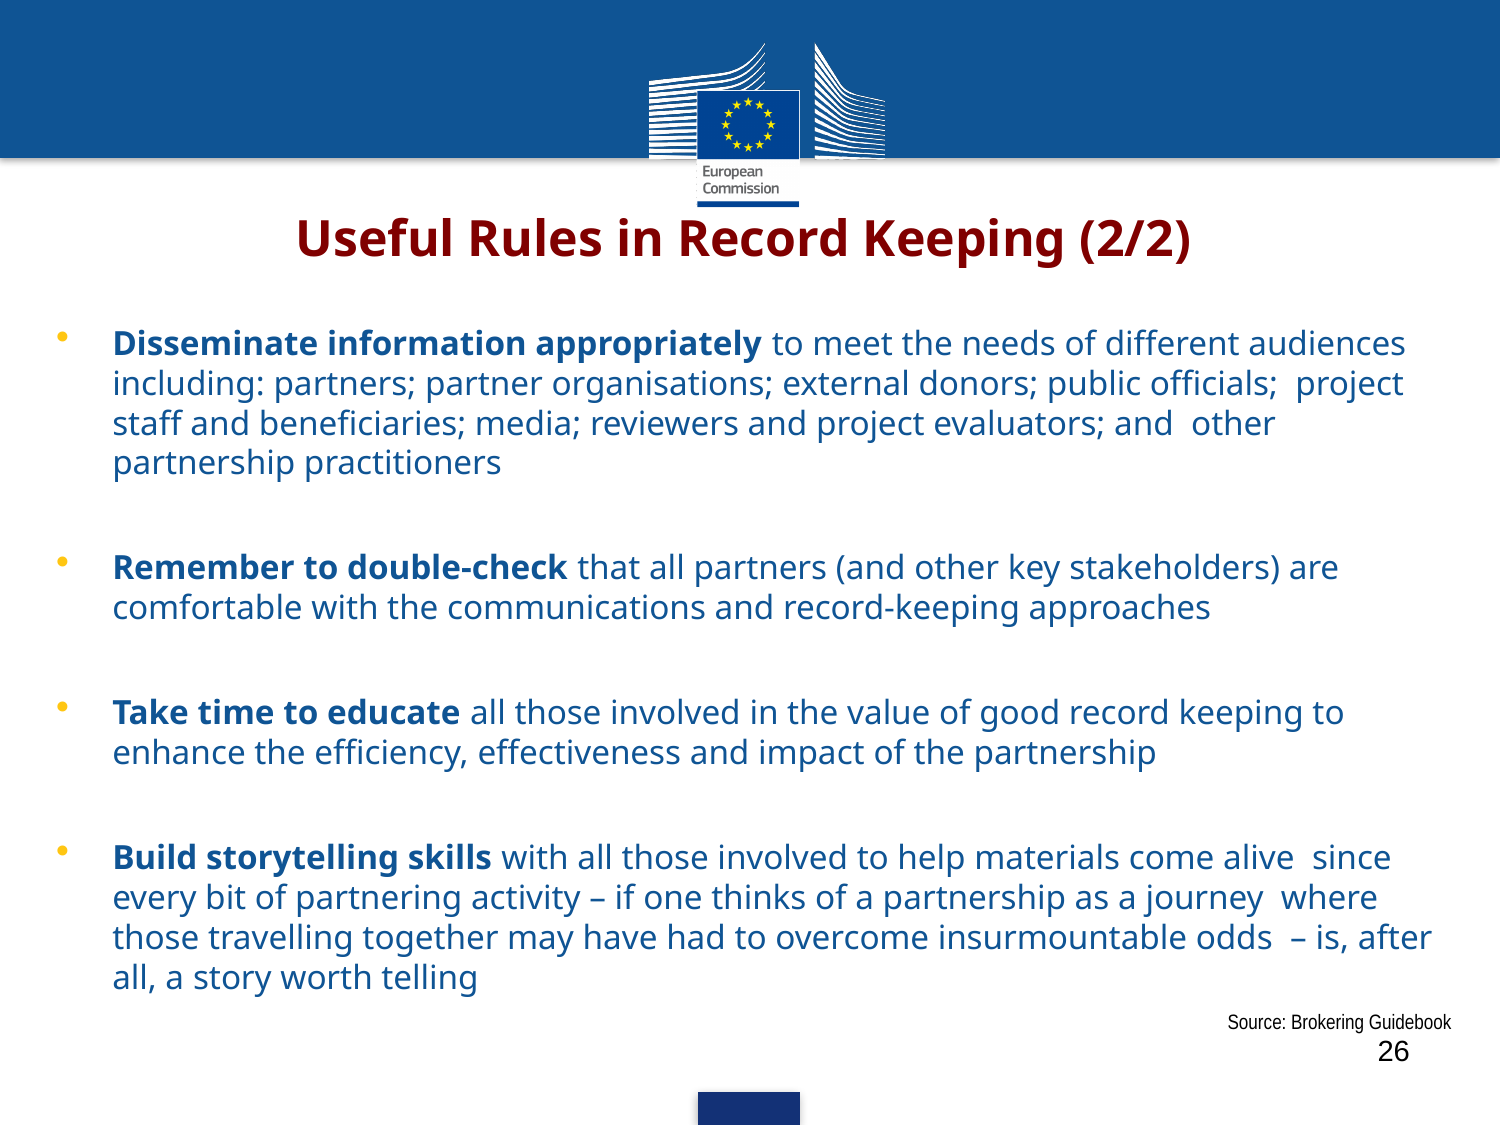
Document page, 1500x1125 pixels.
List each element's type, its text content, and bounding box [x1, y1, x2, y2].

text_box Useful Rules in Record Keeping (2/2) [37, 199, 1450, 274]
picture [649, 42, 885, 199]
text_box Disseminate information appropriately to meet the needs of different audiences including: partners; partner organisations; external donors; public officials; project staff and beneficiaries; media; reviewers and project evaluators; and other partnership practitioners Remember to double-check that all partners (and other key stakeholders) are comfortable with the communications and record-keeping approaches Take time to educate all those involved in the value of good record keeping to enhance the efficiency, effectiveness and impact of the partnership Build storytelling skills with all those involved to help materials come alive since every bit of partnering activity – if one thinks of a partnership as a journey where those travelling together may have had to overcome insurmountable odds – is, after all, a story worth telling Source: Brokering Guidebook [41, 314, 1467, 1041]
slide_number 26 [1074, 1041, 1426, 1103]
